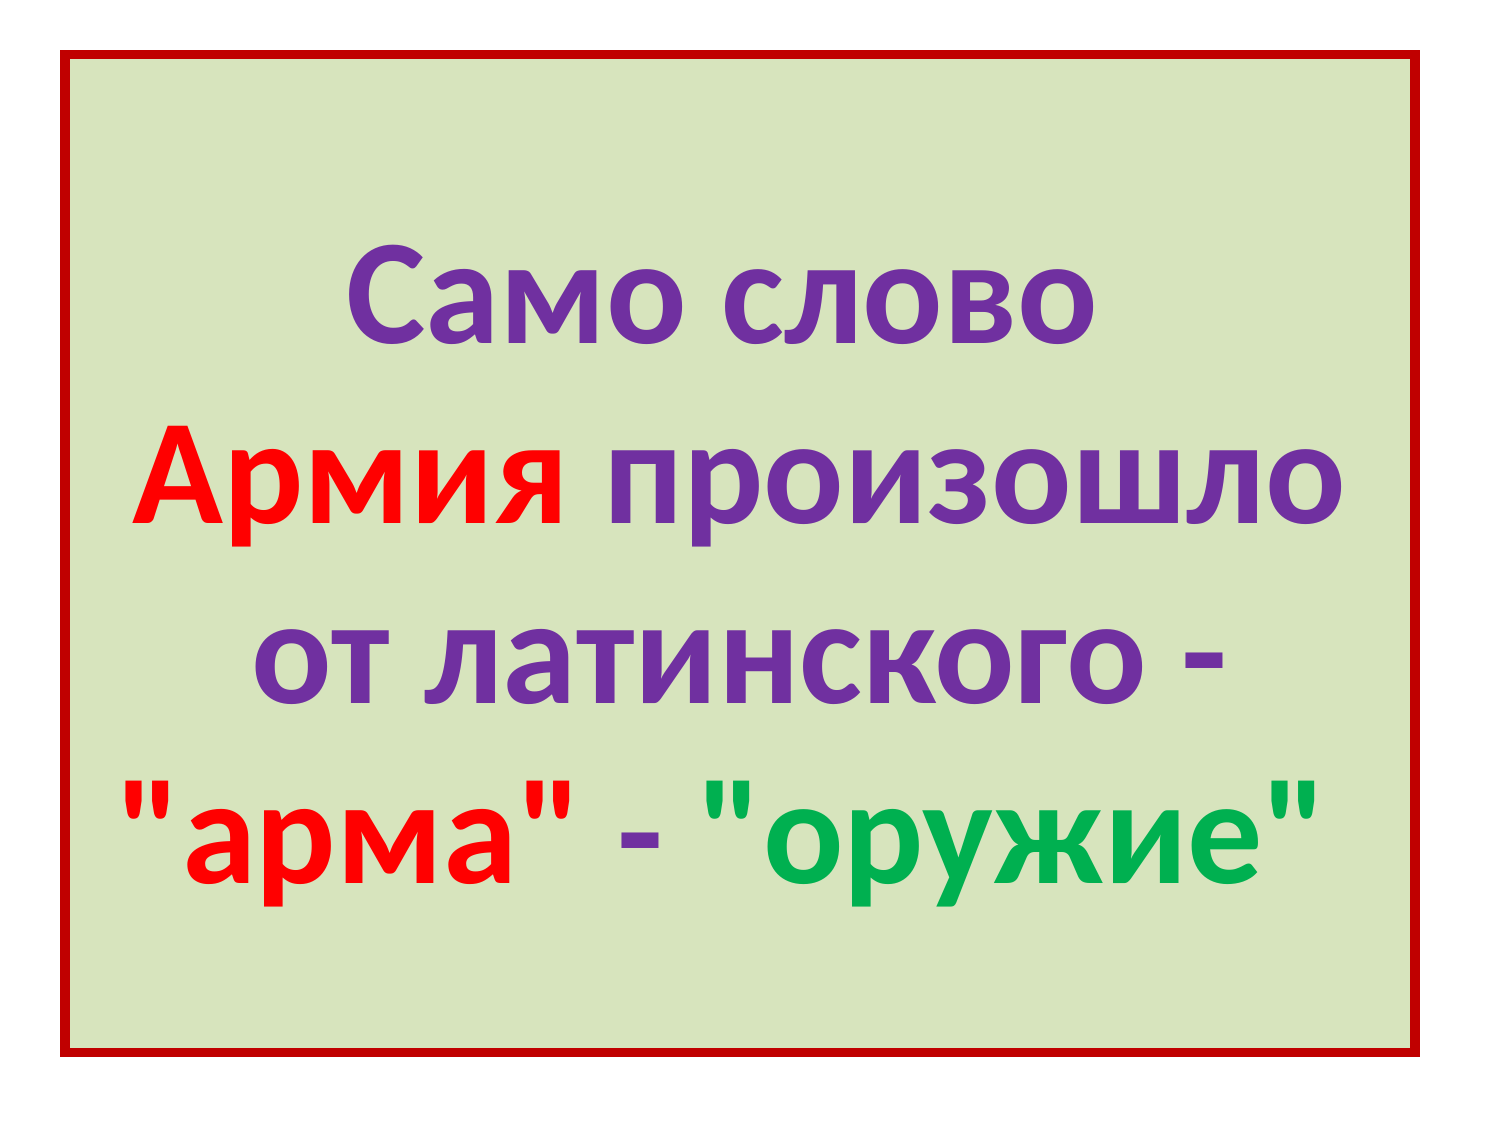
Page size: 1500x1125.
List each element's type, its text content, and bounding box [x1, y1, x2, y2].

title Само слово Армия произошло от латинского - "арма" - "оружие" [64, 54, 1416, 1053]
